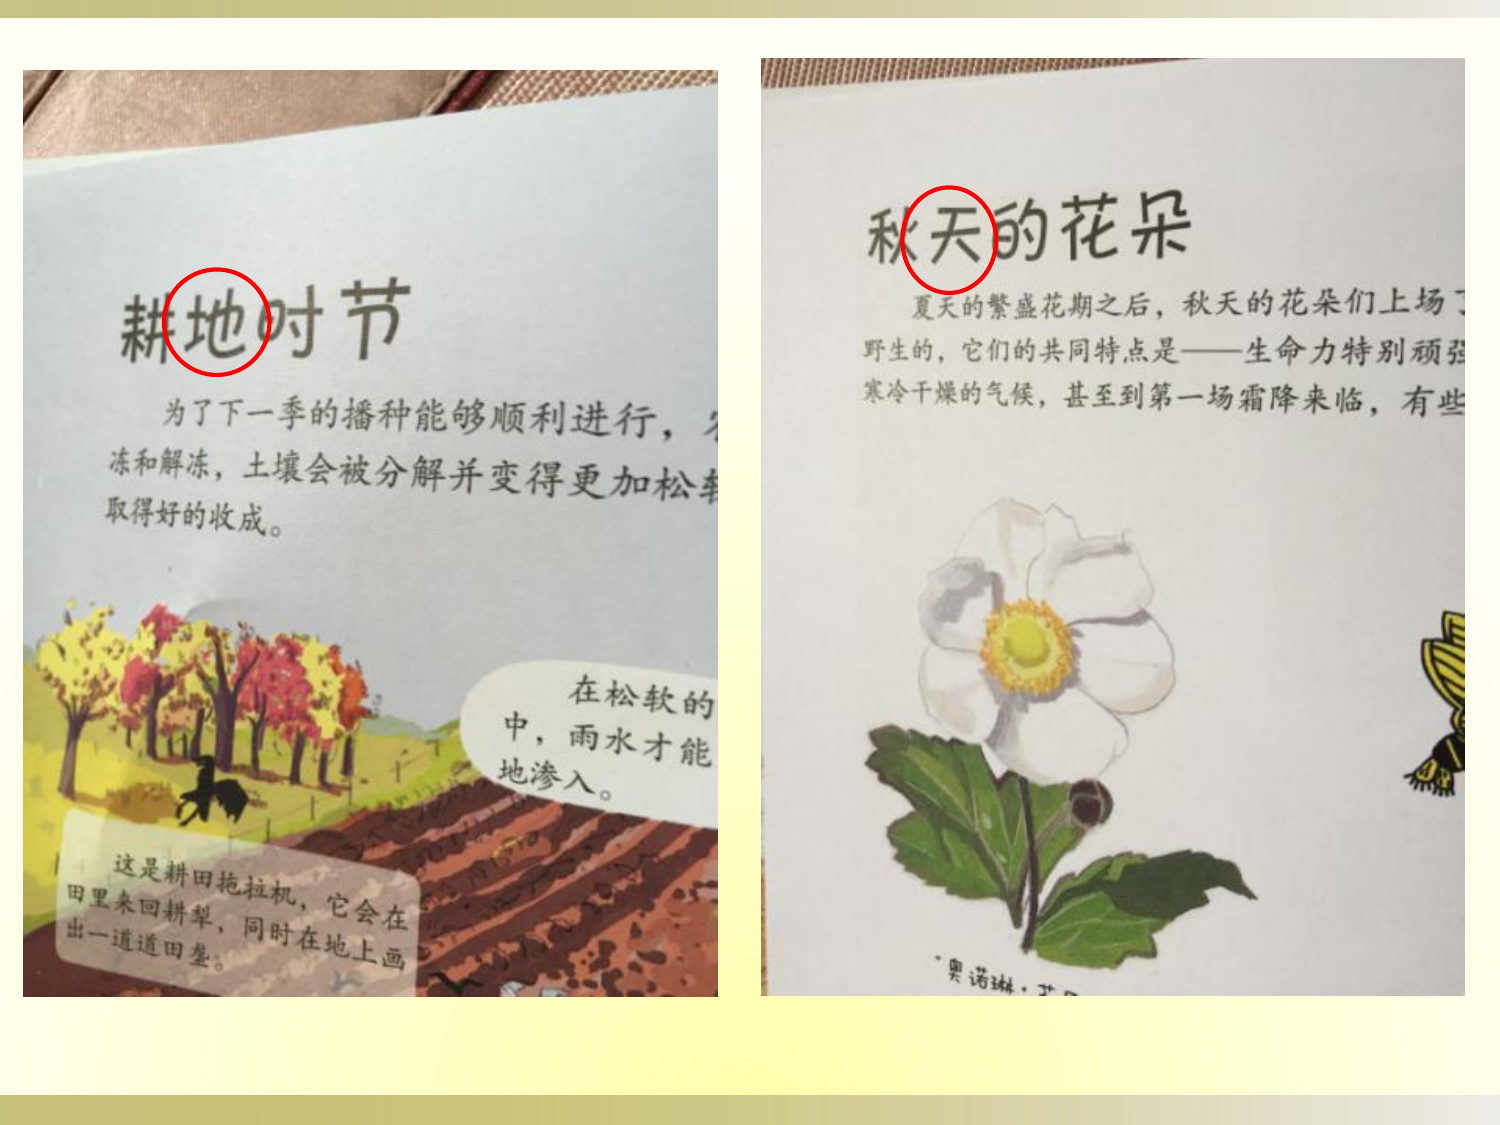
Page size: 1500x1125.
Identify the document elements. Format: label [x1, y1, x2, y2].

picture [761, 58, 1466, 997]
picture [22, 69, 719, 997]
